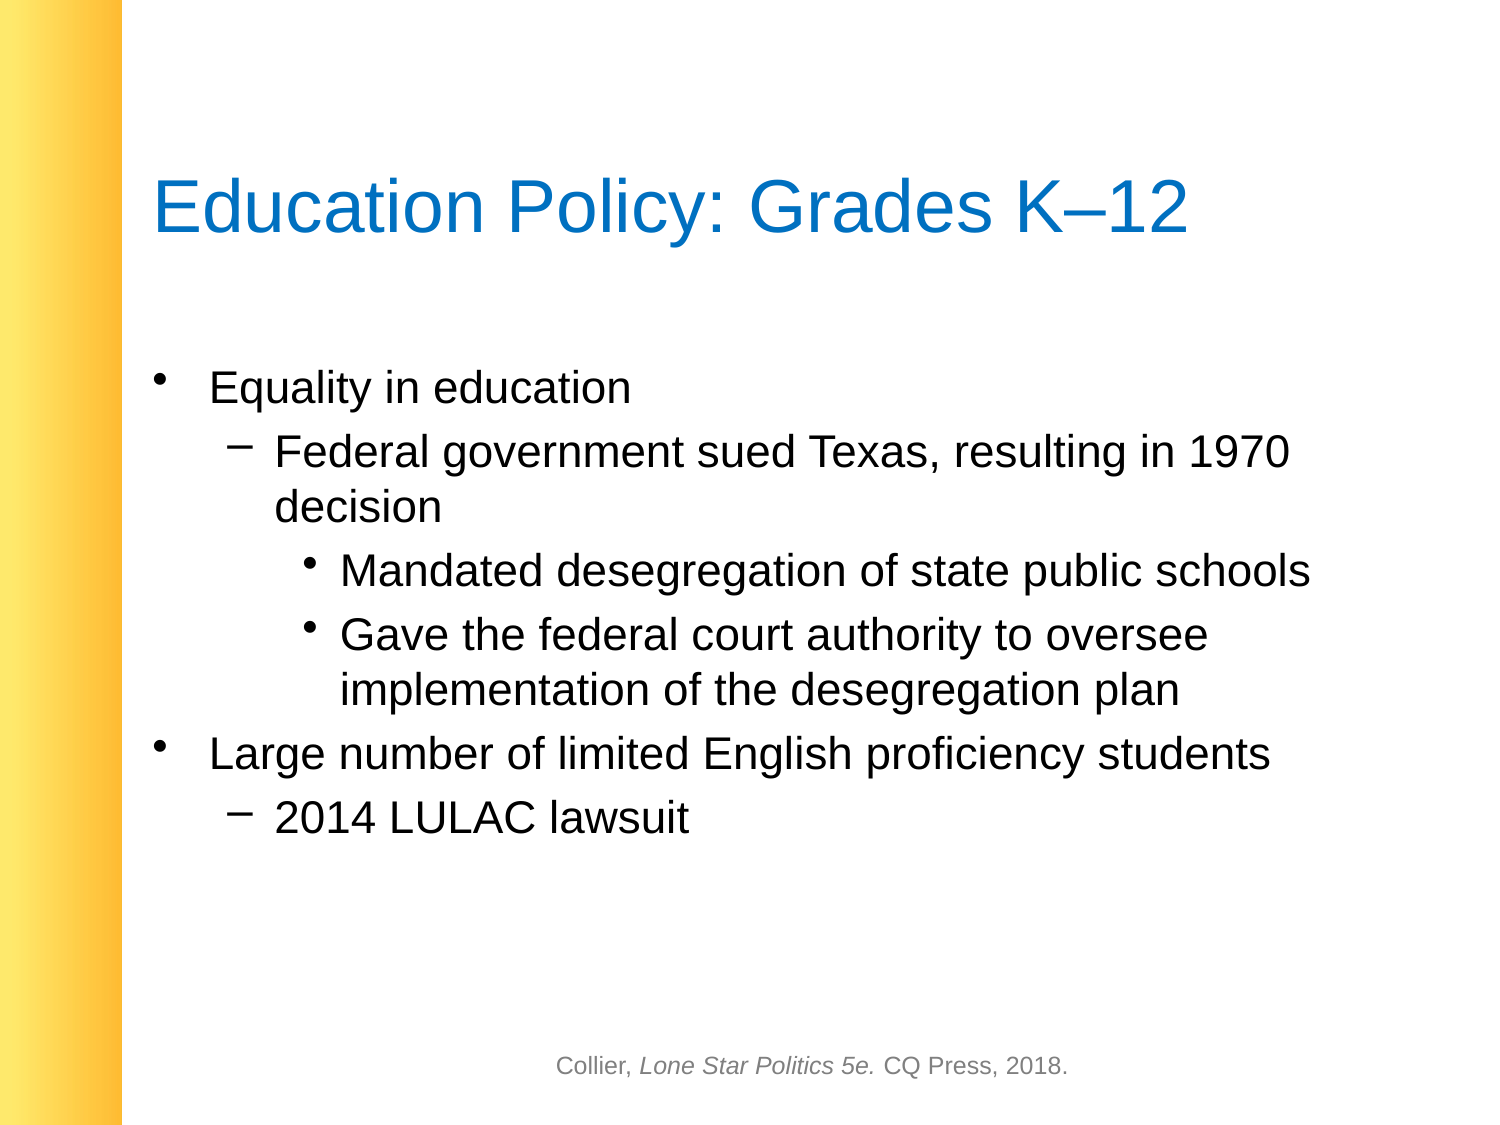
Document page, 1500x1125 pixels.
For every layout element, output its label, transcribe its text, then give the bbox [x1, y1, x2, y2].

text_box Collier, Lone Star Politics 5e. CQ Press, 2018. [525, 1042, 1100, 1087]
picture [0, 0, 1500, 1125]
list Equality in education Federal government sued Texas, resulting in 1970 decision Mandated desegregation of state public schools Gave the federal court authority to oversee implementation of the desegregation plan Large number of limited English proficiency students 2014 LULAC lawsuit [137, 350, 1363, 1088]
title Education Policy: Grades K–12 [137, 149, 1450, 338]
